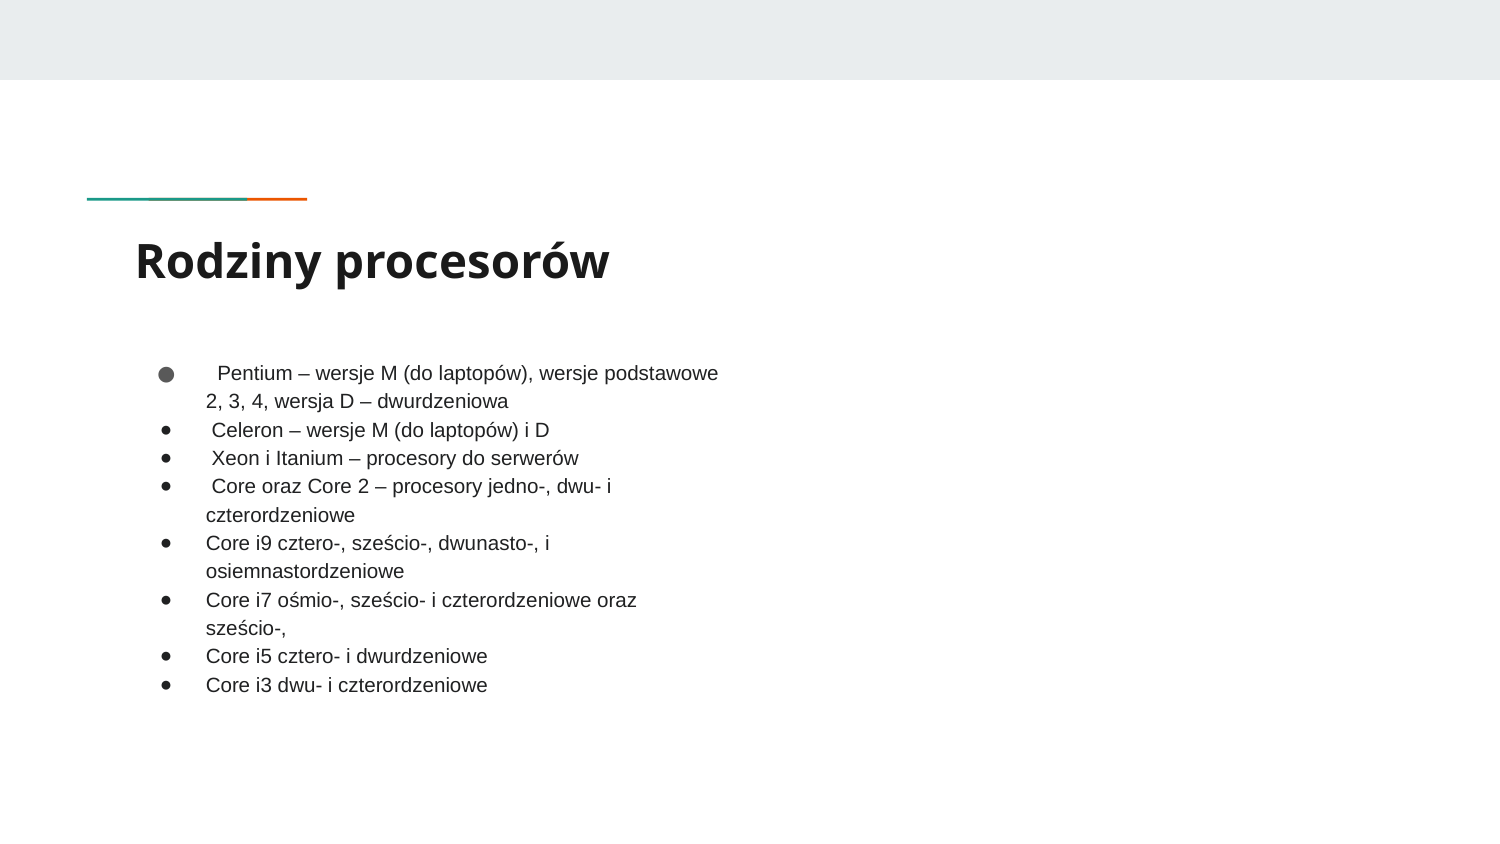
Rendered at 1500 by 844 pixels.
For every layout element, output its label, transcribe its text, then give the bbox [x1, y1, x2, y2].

title Rodziny procesorów [119, 216, 1381, 305]
list Pentium – wersje M (do laptopów), wersje podstawowe 2, 3, 4, wersja D – dwurdzeniowa Celeron – wersje M (do laptopów) i D Xeon i Itanium – procesory do serwerów Core oraz Core 2 – procesory jedno-, dwu- i czterordzeniowe Core i9 cztero-, sześcio-, dwunasto-, i osiemnastordzeniowe Core i7 ośmio-, sześcio- i czterordzeniowe oraz sześcio-, Core i5 cztero- i dwurdzeniowe Core i3 dwu- i czterordzeniowe [119, 341, 739, 712]
